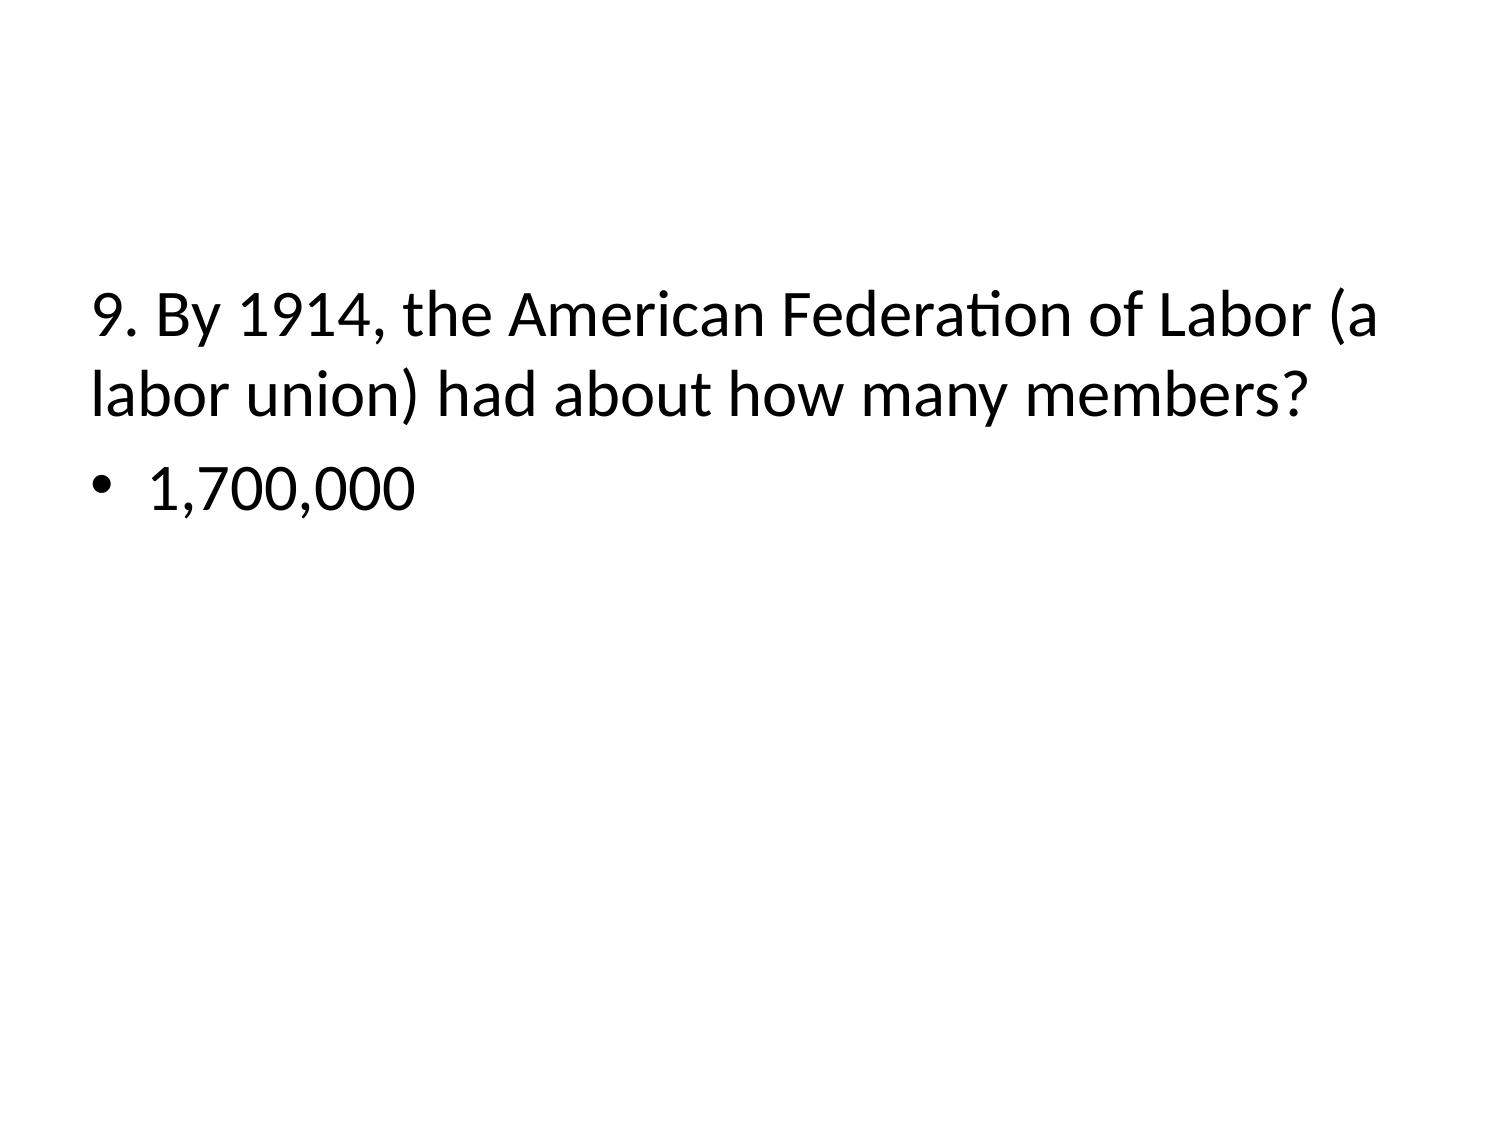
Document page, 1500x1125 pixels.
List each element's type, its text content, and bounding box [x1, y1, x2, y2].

list 9. By 1914, the American Federation of Labor (a labor union) had about how many members? 1,700,000 [75, 262, 1425, 1005]
